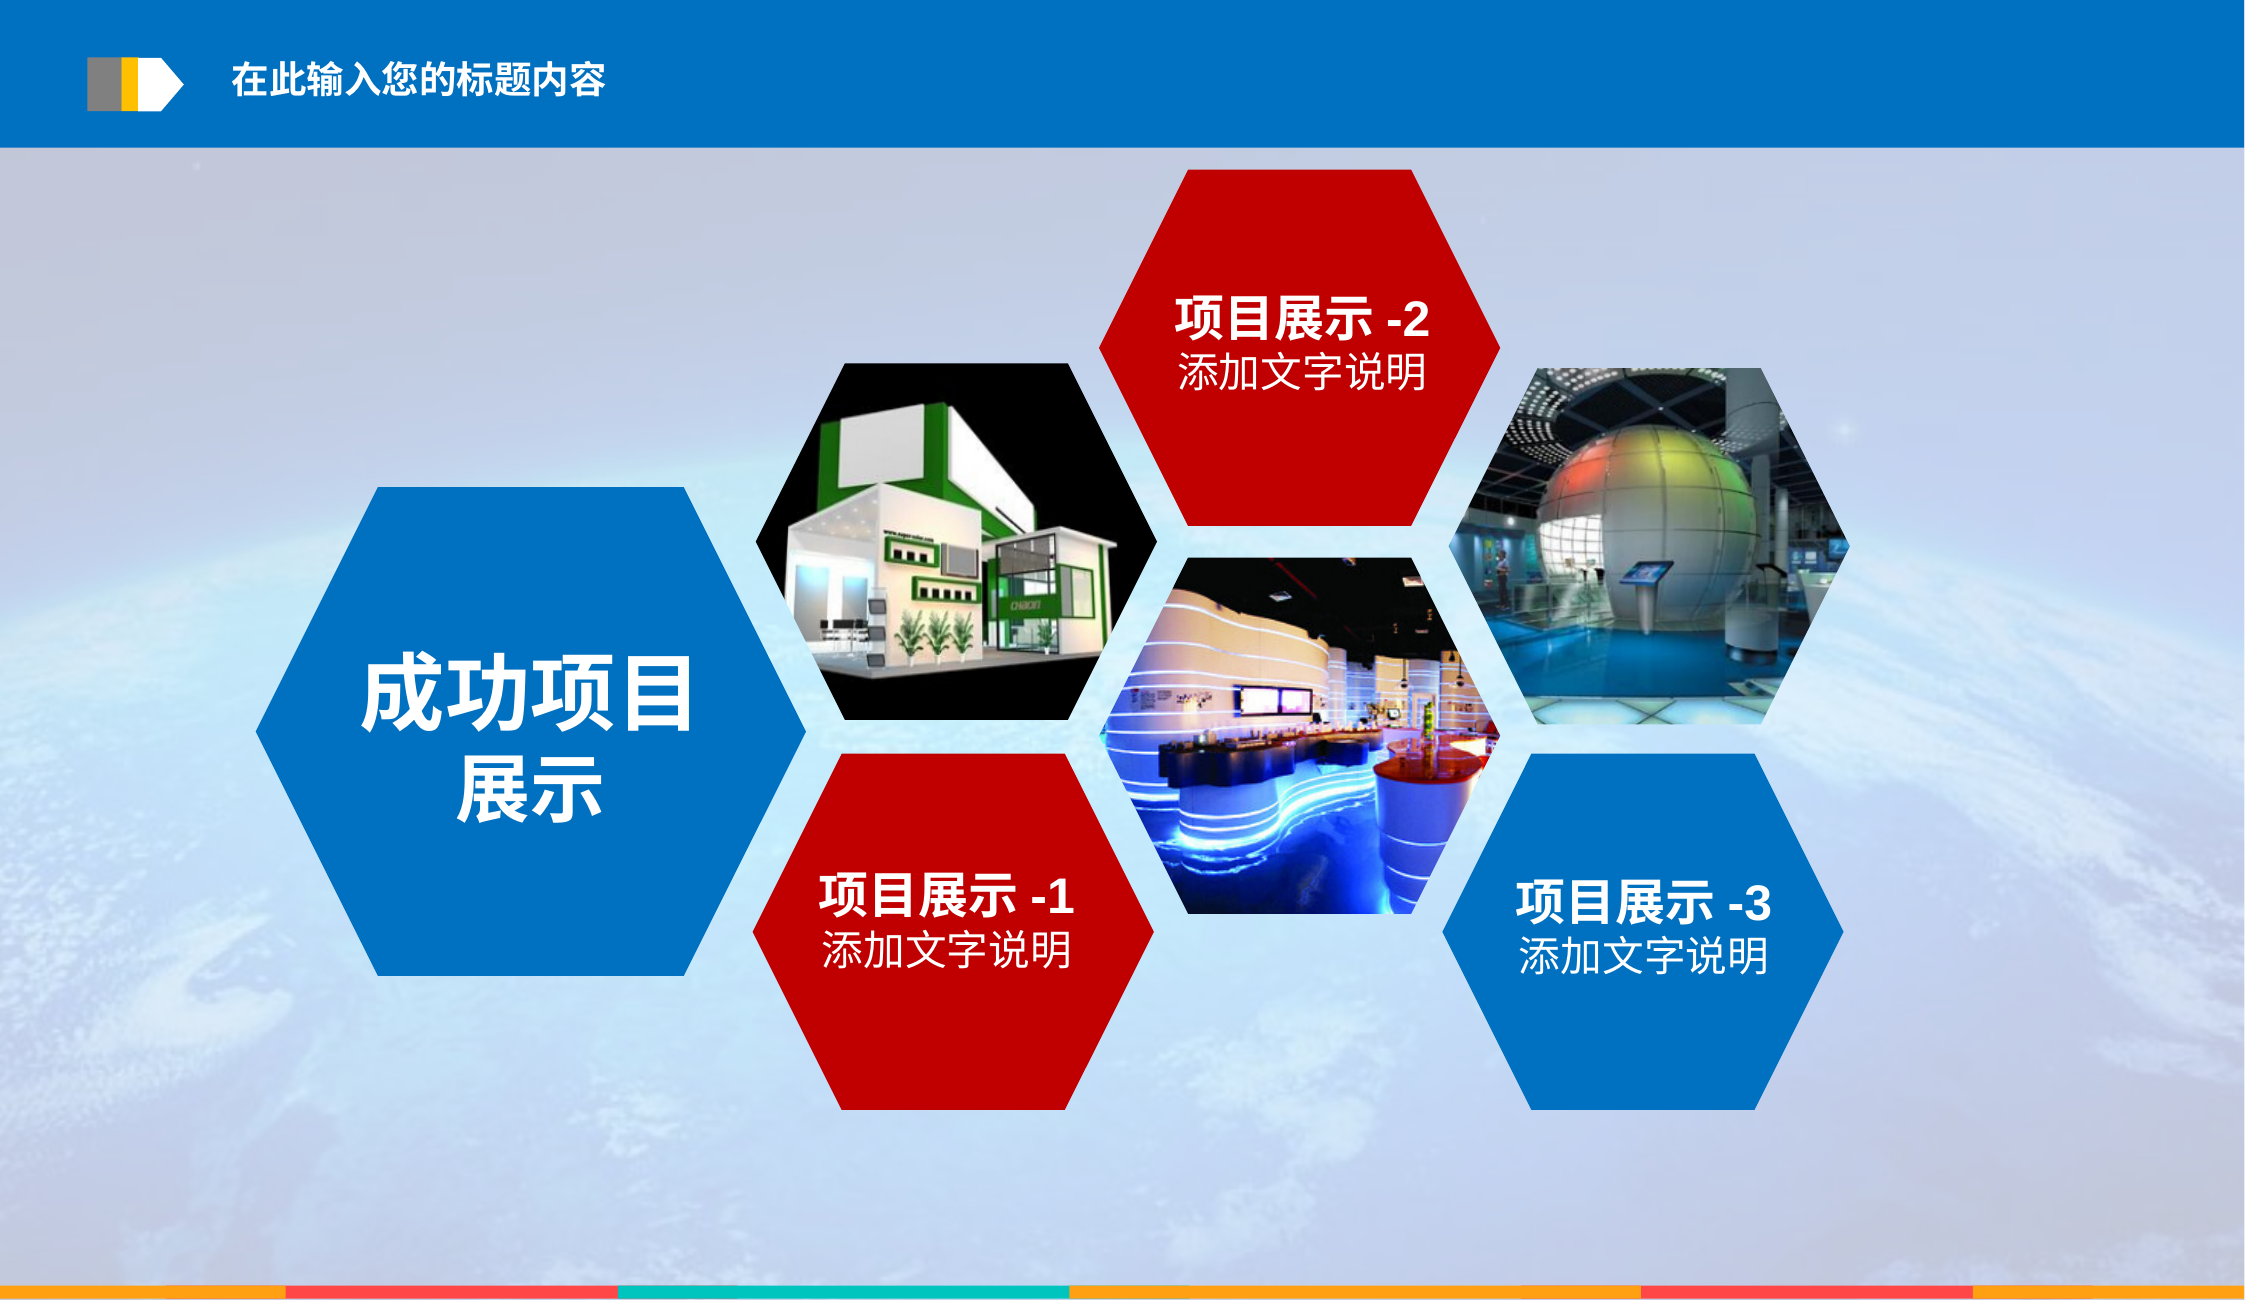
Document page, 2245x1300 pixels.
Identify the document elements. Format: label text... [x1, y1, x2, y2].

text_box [255, 487, 806, 976]
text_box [1099, 169, 1504, 526]
text_box [617, 1284, 1068, 1300]
text_box [0, 0, 2245, 149]
text_box [1097, 556, 1502, 915]
text_box [0, 1284, 287, 1300]
text_box [1972, 1284, 2245, 1300]
text_box [1068, 1284, 1642, 1300]
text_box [1442, 753, 1846, 1110]
text_box [1447, 366, 1851, 726]
text_box [1642, 1284, 1972, 1300]
text_box [287, 1284, 617, 1300]
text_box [745, 753, 1154, 1110]
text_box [87, 57, 184, 112]
text_box [781, 362, 1159, 721]
text_box 在此输入您的标题内容 [219, 49, 998, 108]
